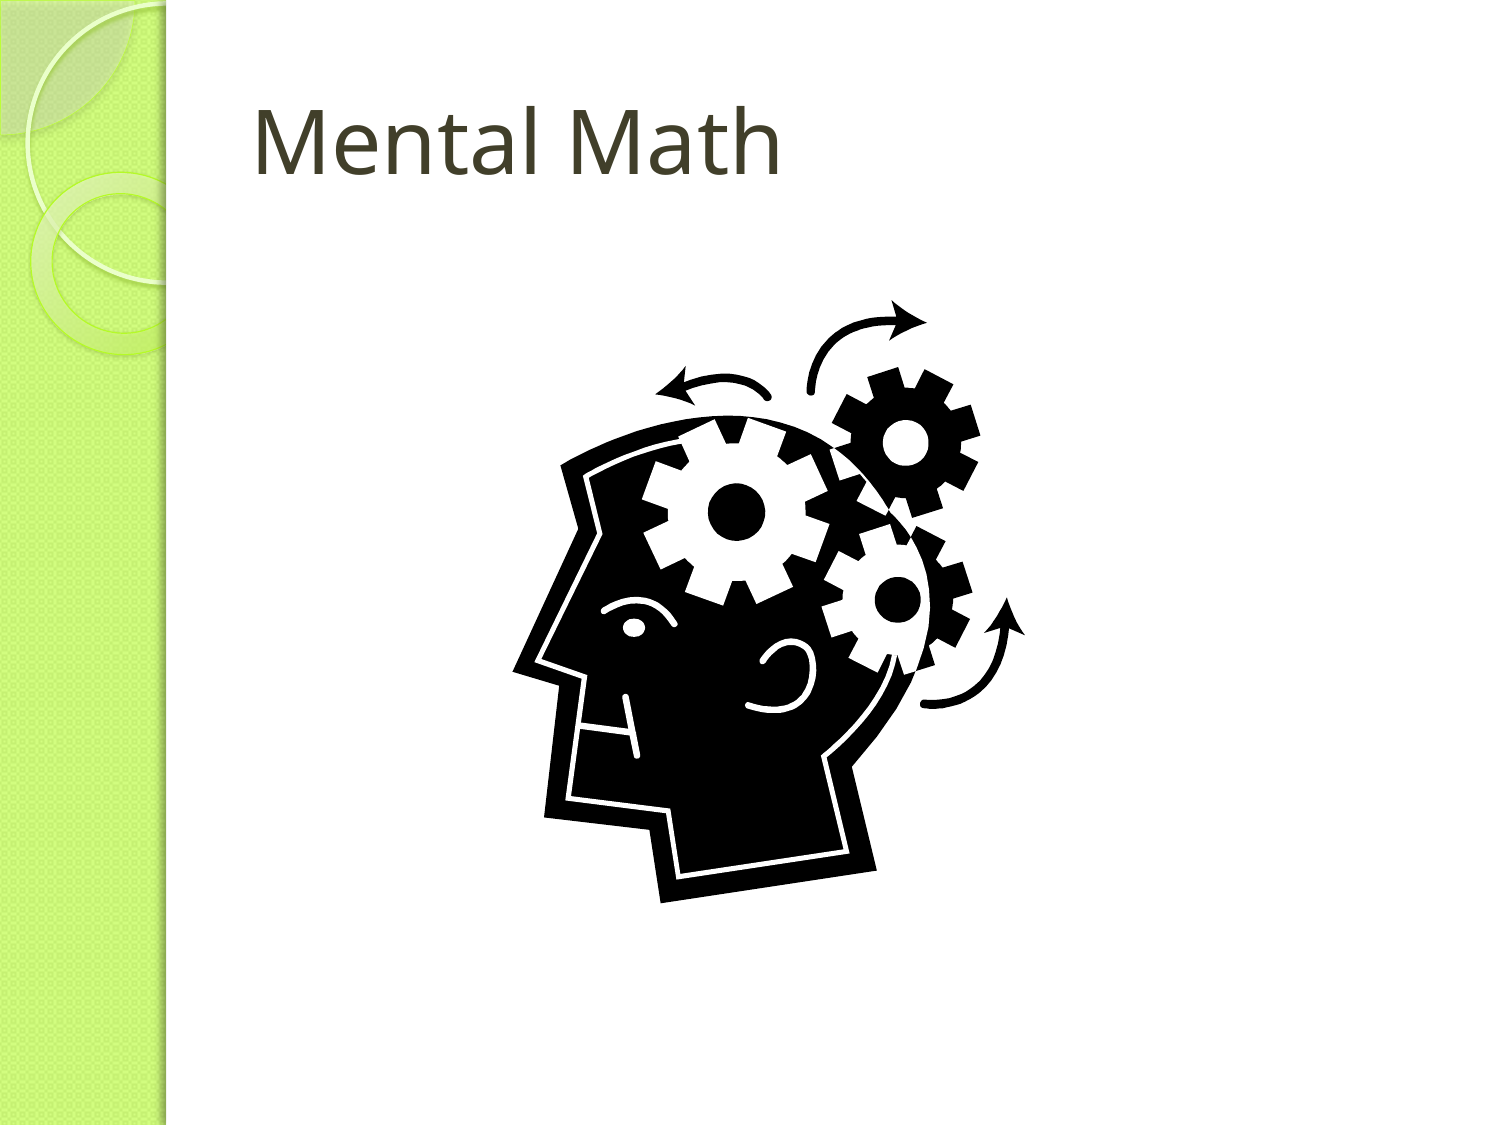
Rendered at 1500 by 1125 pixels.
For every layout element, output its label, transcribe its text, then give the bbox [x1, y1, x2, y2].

title Mental Math [235, 45, 1466, 233]
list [512, 299, 1026, 904]
